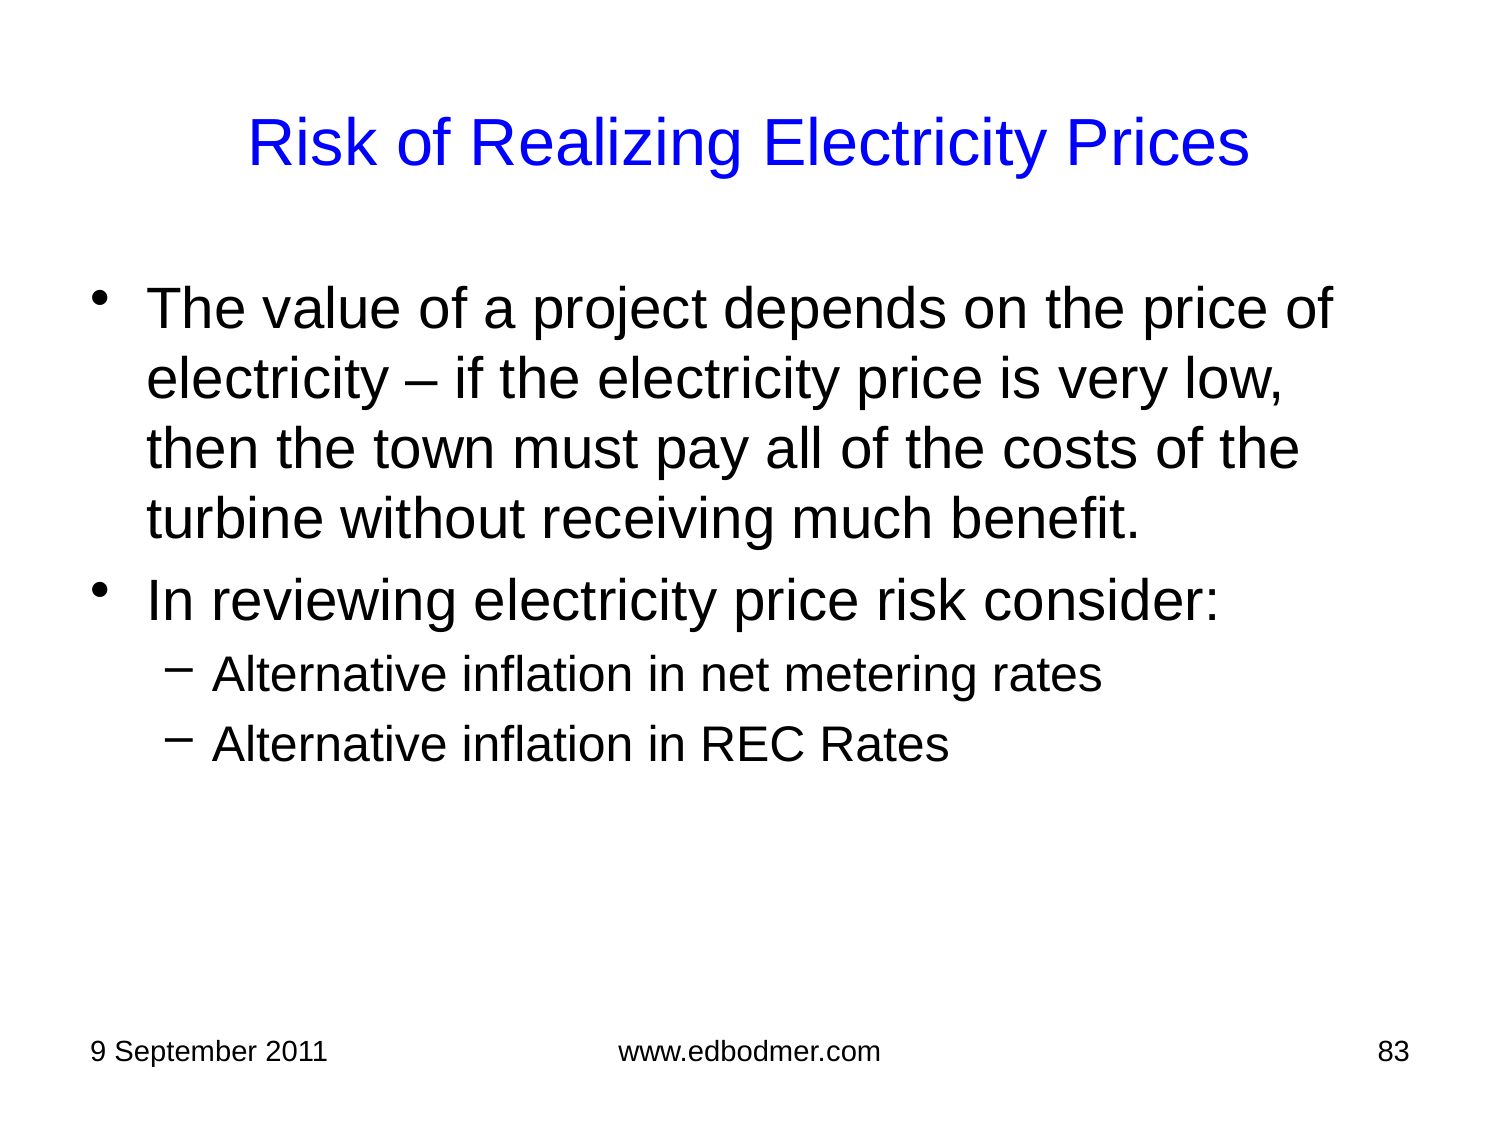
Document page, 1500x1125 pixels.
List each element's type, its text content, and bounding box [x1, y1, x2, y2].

footer www.edbodmer.com [512, 1024, 988, 1103]
slide_number 83 [1074, 1024, 1426, 1103]
title Risk of Realizing Electricity Prices [74, 44, 1426, 233]
list The value of a project depends on the price of electricity – if the electricity price is very low, then the town must pay all of the costs of the turbine without receiving much benefit. In reviewing electricity price risk consider: Alternative inflation in net metering rates Alternative inflation in REC Rates [74, 262, 1426, 1006]
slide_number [74, 1024, 426, 1103]
